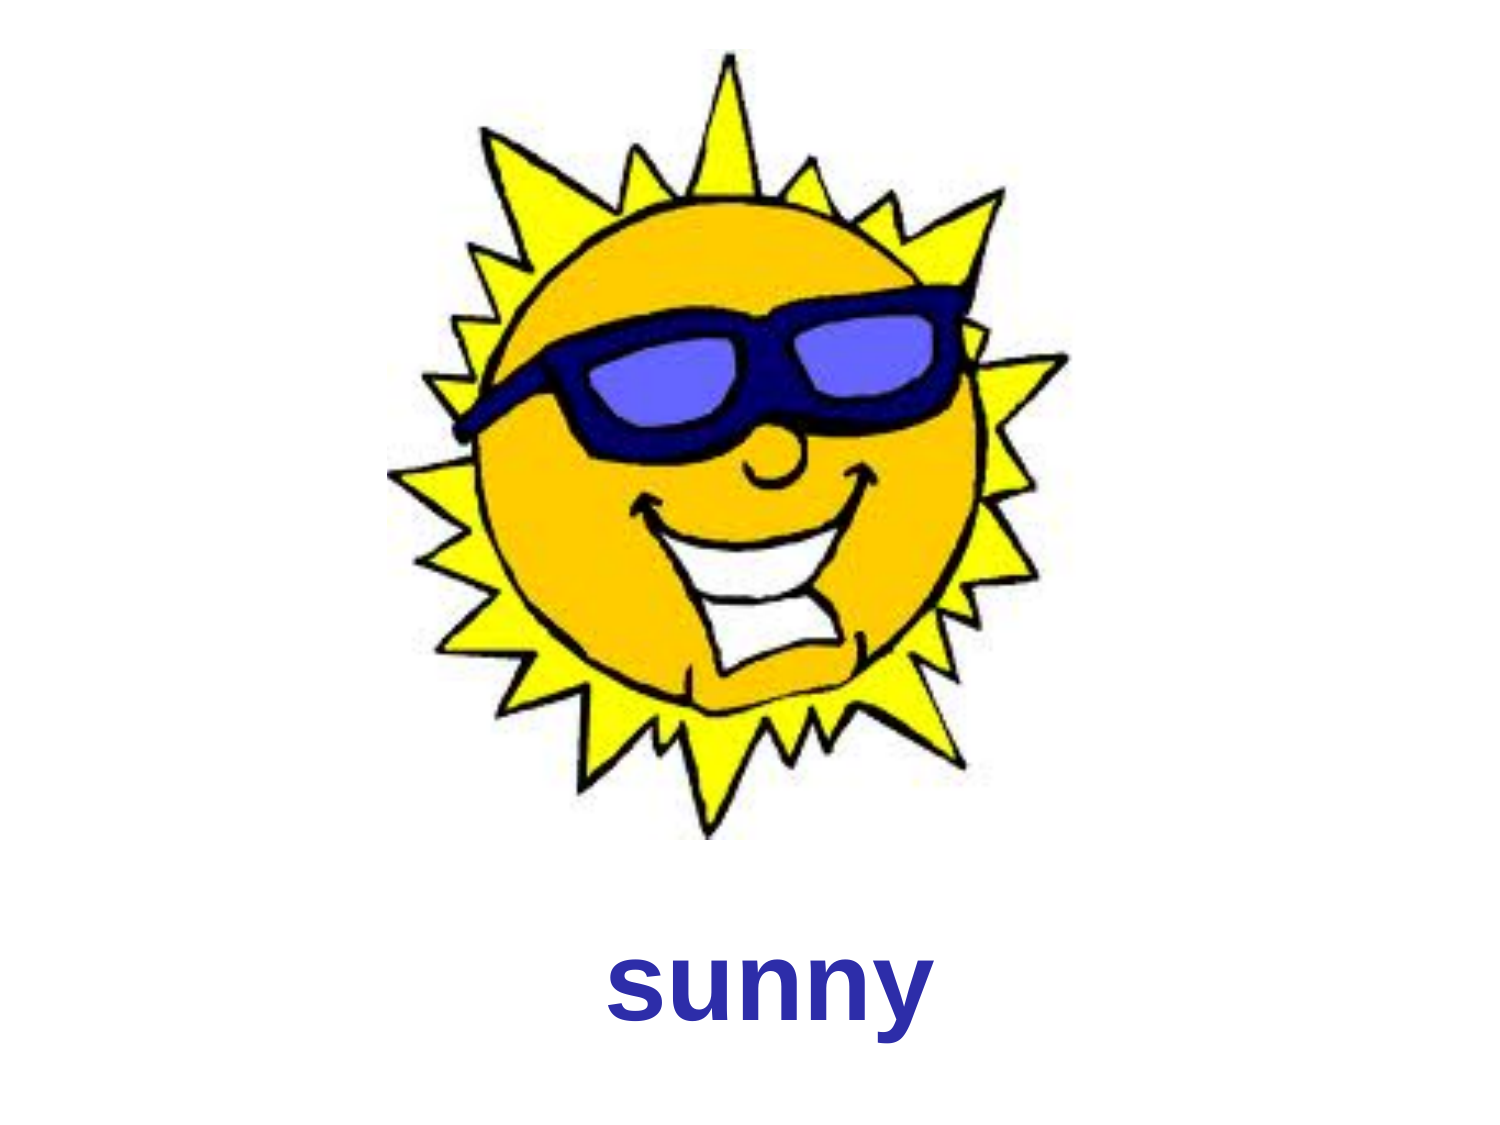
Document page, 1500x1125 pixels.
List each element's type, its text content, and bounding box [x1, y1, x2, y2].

text_box sunny [589, 899, 951, 1050]
picture [387, 49, 1079, 840]
